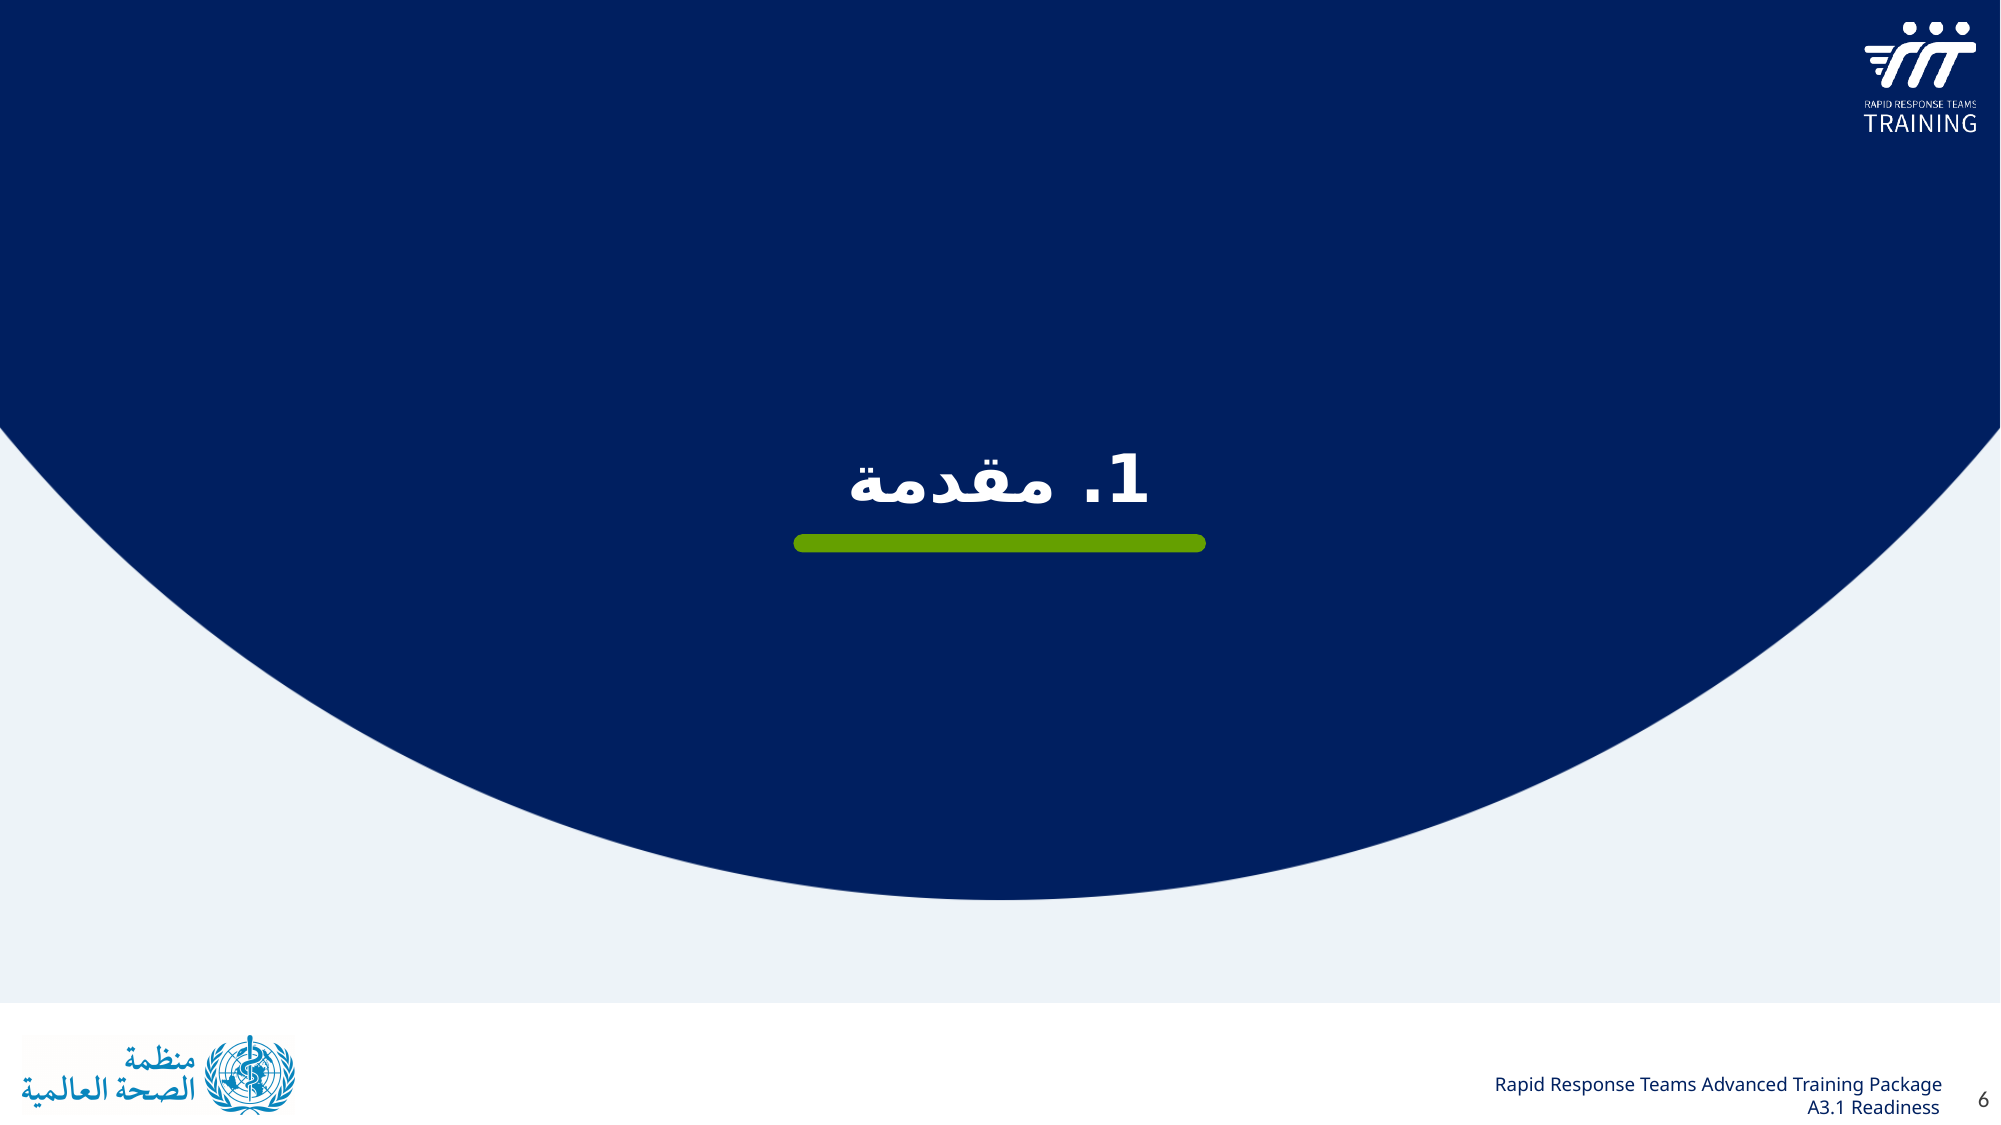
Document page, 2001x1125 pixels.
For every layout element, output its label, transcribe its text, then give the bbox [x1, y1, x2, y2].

picture [252, 1050, 258, 1059]
slide_number 6 [1882, 1037, 1916, 1092]
picture [0, 0, 2001, 1003]
picture [22, 1035, 295, 1115]
text_box 1. مقدمة [286, 428, 1714, 524]
